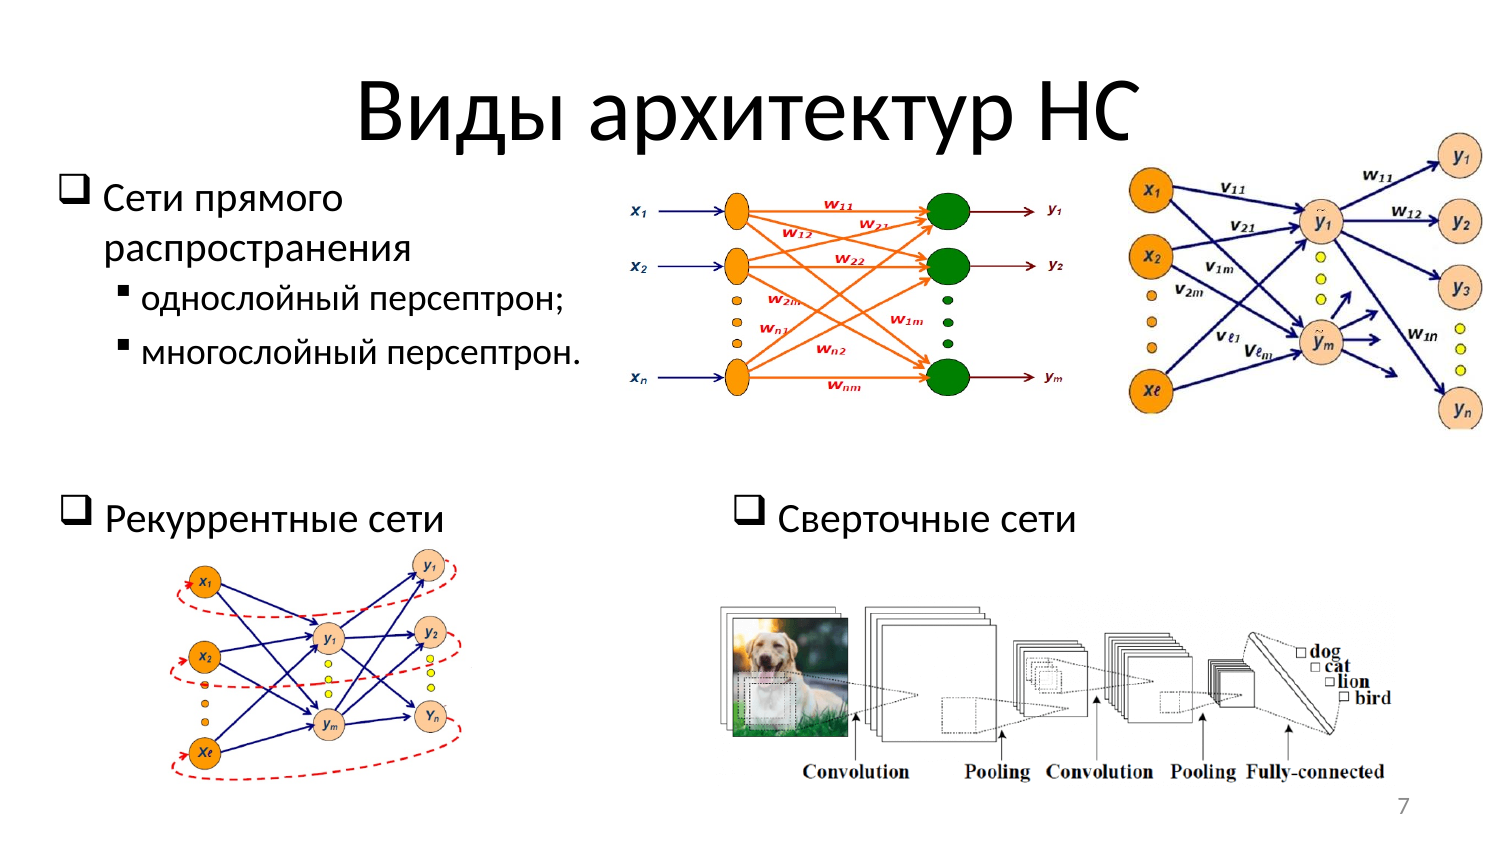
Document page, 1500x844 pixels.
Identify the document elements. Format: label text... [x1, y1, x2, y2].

text_box Сети прямого распространения [41, 161, 750, 277]
text_box Сверточные сети [716, 483, 1093, 549]
text_box Рекуррентные сети [43, 483, 461, 549]
text_box однослойный персептрон; многослойный персептрон. [100, 256, 614, 380]
picture [714, 594, 1396, 789]
picture [619, 188, 1070, 399]
title Виды архитектур НС [75, 33, 1425, 175]
slide_number 7 [1074, 782, 1425, 827]
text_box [1127, 126, 1483, 438]
picture [159, 547, 473, 784]
